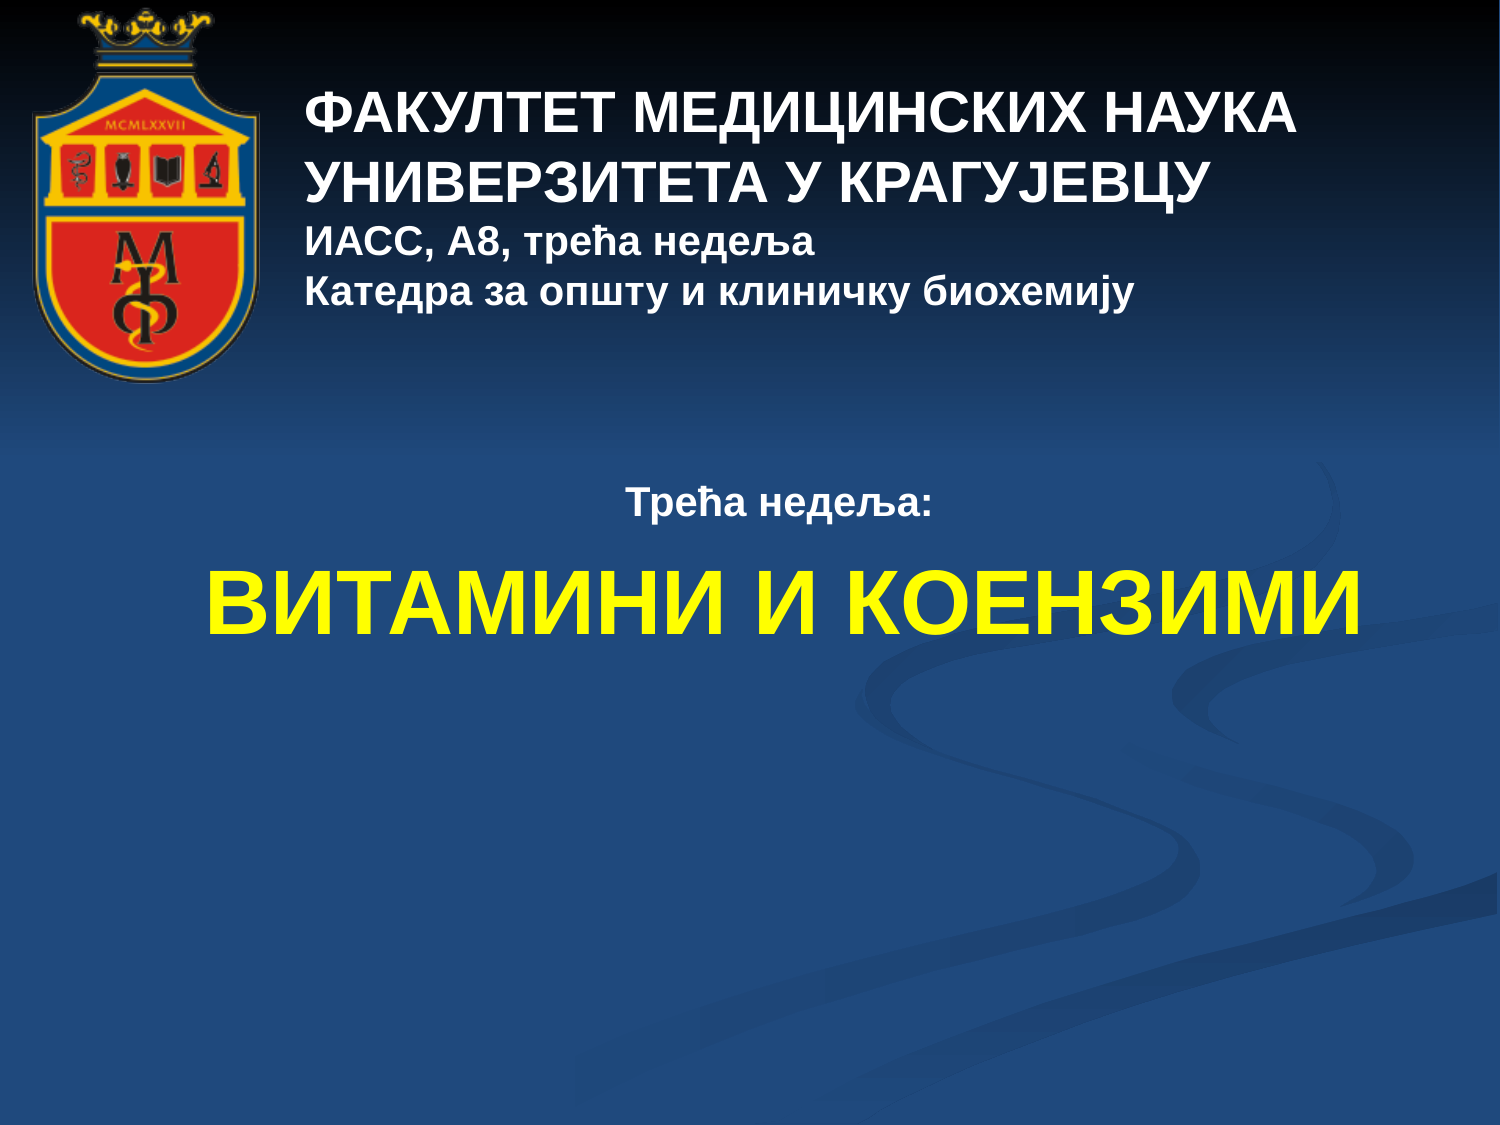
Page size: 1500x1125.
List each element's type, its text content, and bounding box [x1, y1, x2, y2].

picture [0, 0, 288, 393]
text_box ФАКУЛТЕТ МЕДИЦИНСКИХ НАУКА УНИВЕРЗИТЕТА У КРАГУЈЕВЦУ ИАСС, А8, трећа недеља Катедра за општу и клиничку биохемију [291, 66, 1471, 322]
subtitle Трећа недеља: ВИТАМИНИ И КОЕНЗИМИ [123, 408, 1447, 1059]
